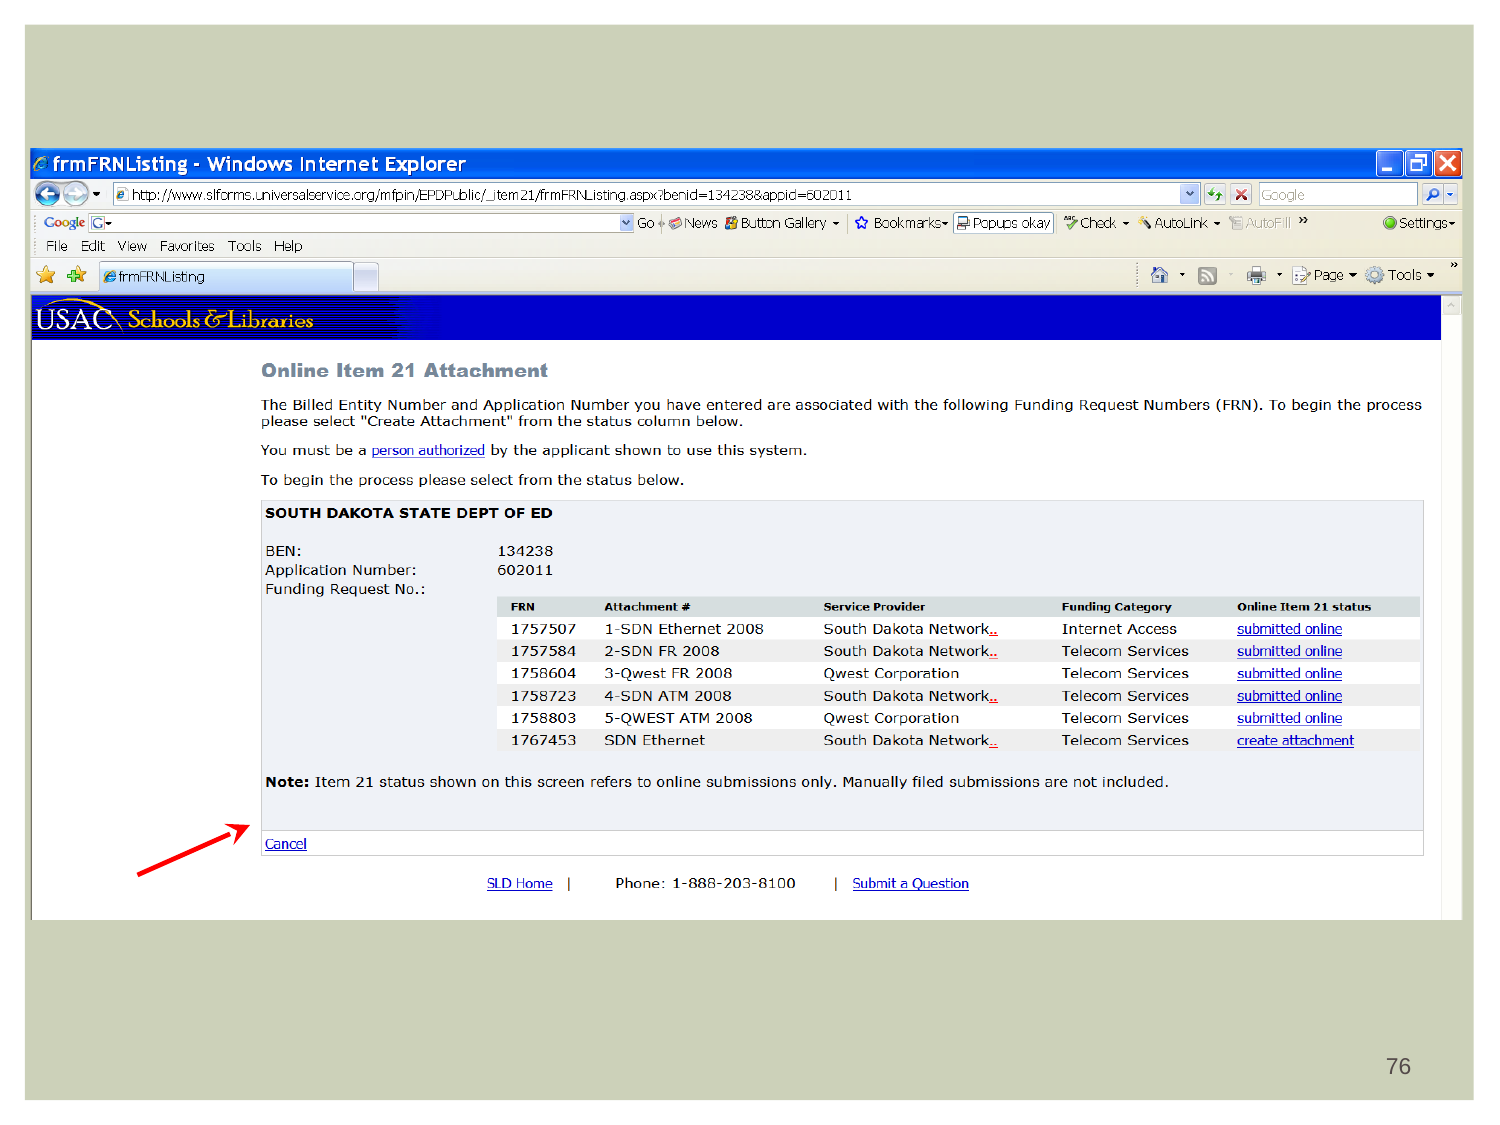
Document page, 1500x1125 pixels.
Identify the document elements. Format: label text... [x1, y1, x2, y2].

slide_number 76 [1349, 1041, 1448, 1089]
picture [30, 148, 1463, 921]
